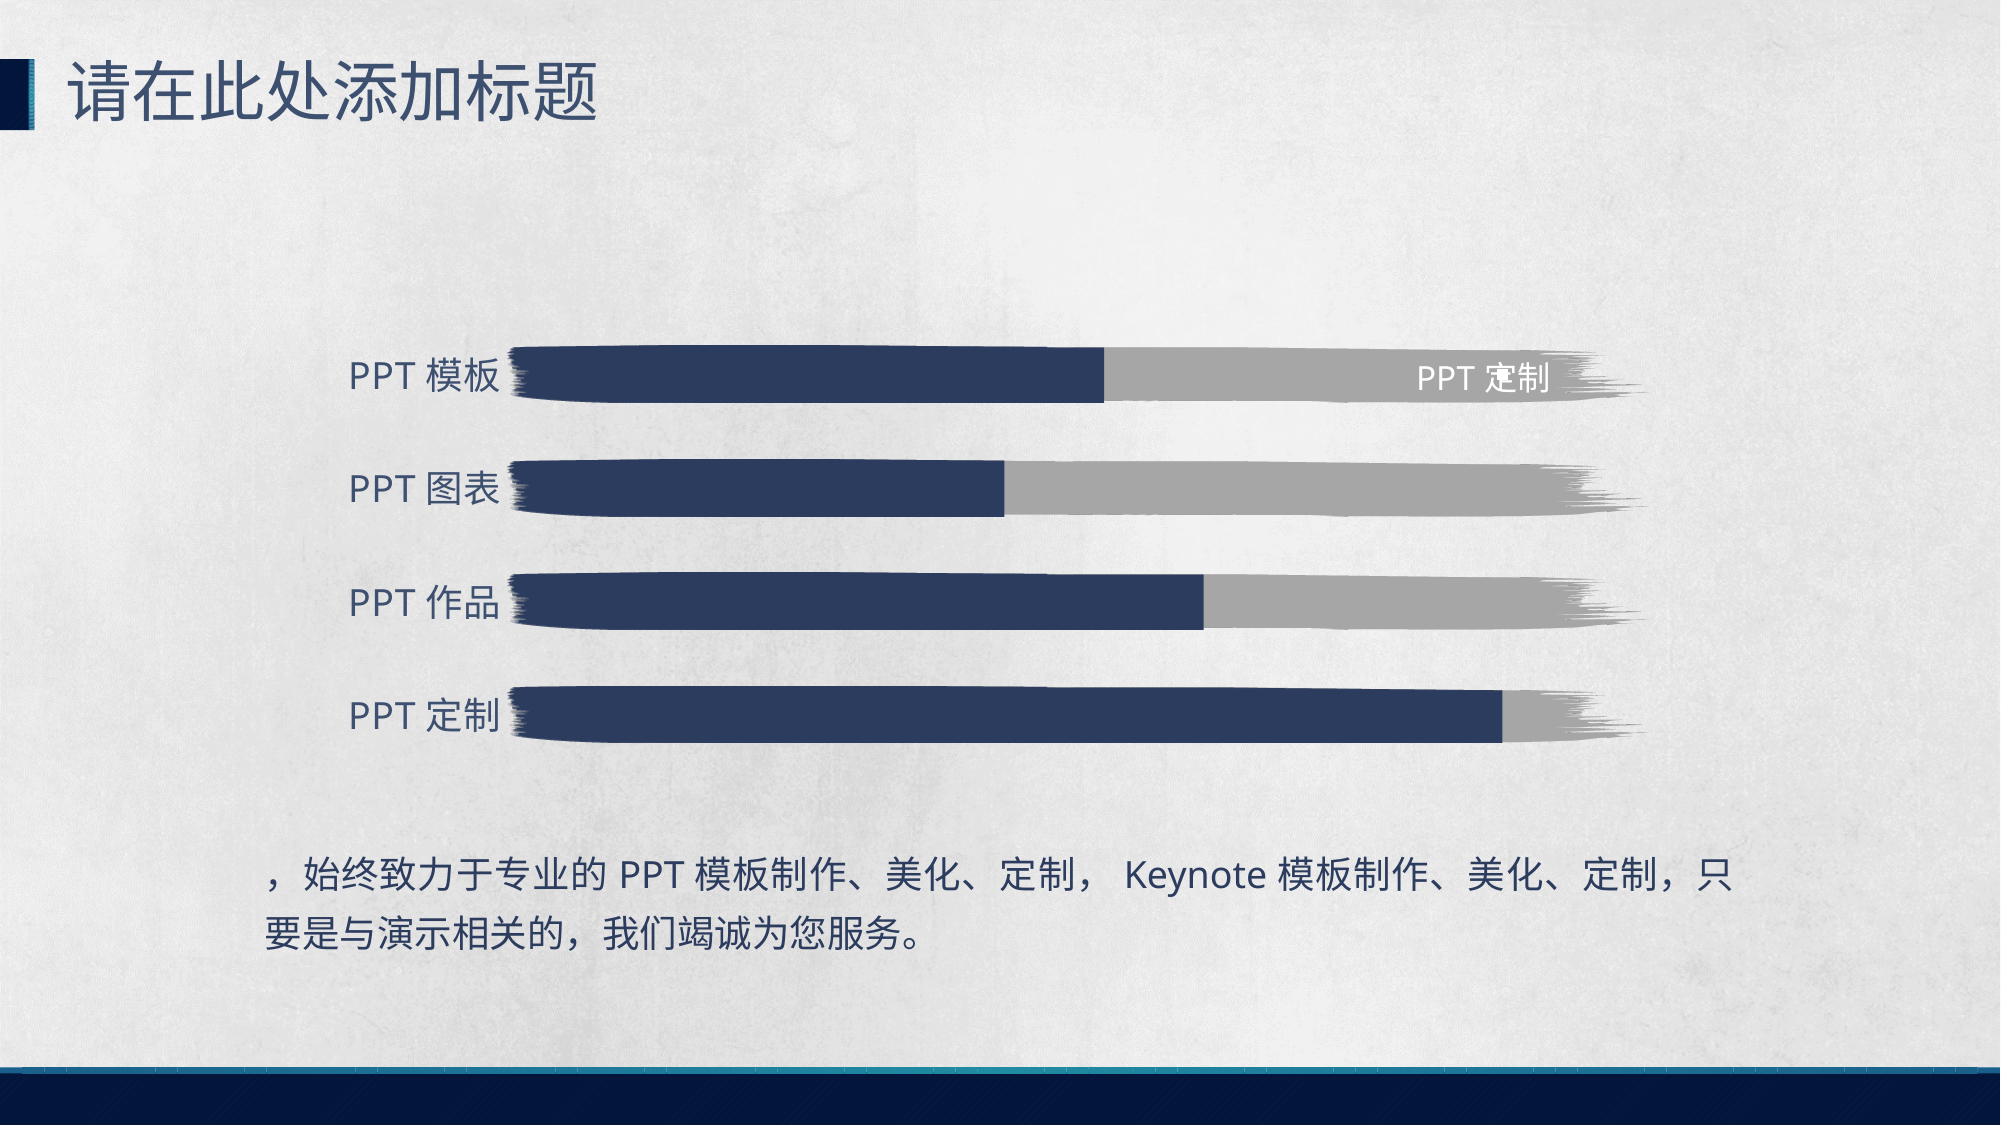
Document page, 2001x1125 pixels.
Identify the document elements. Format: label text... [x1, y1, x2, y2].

text_box ，始终致力于专业的PPT模板制作、美化、定制，Keynote模板制作、美化、定制，只要是与演示相关的，我们竭诚为您服务。 [250, 830, 1750, 962]
chart [320, 250, 1679, 782]
list 请在此处添加标题 [50, 52, 1106, 138]
